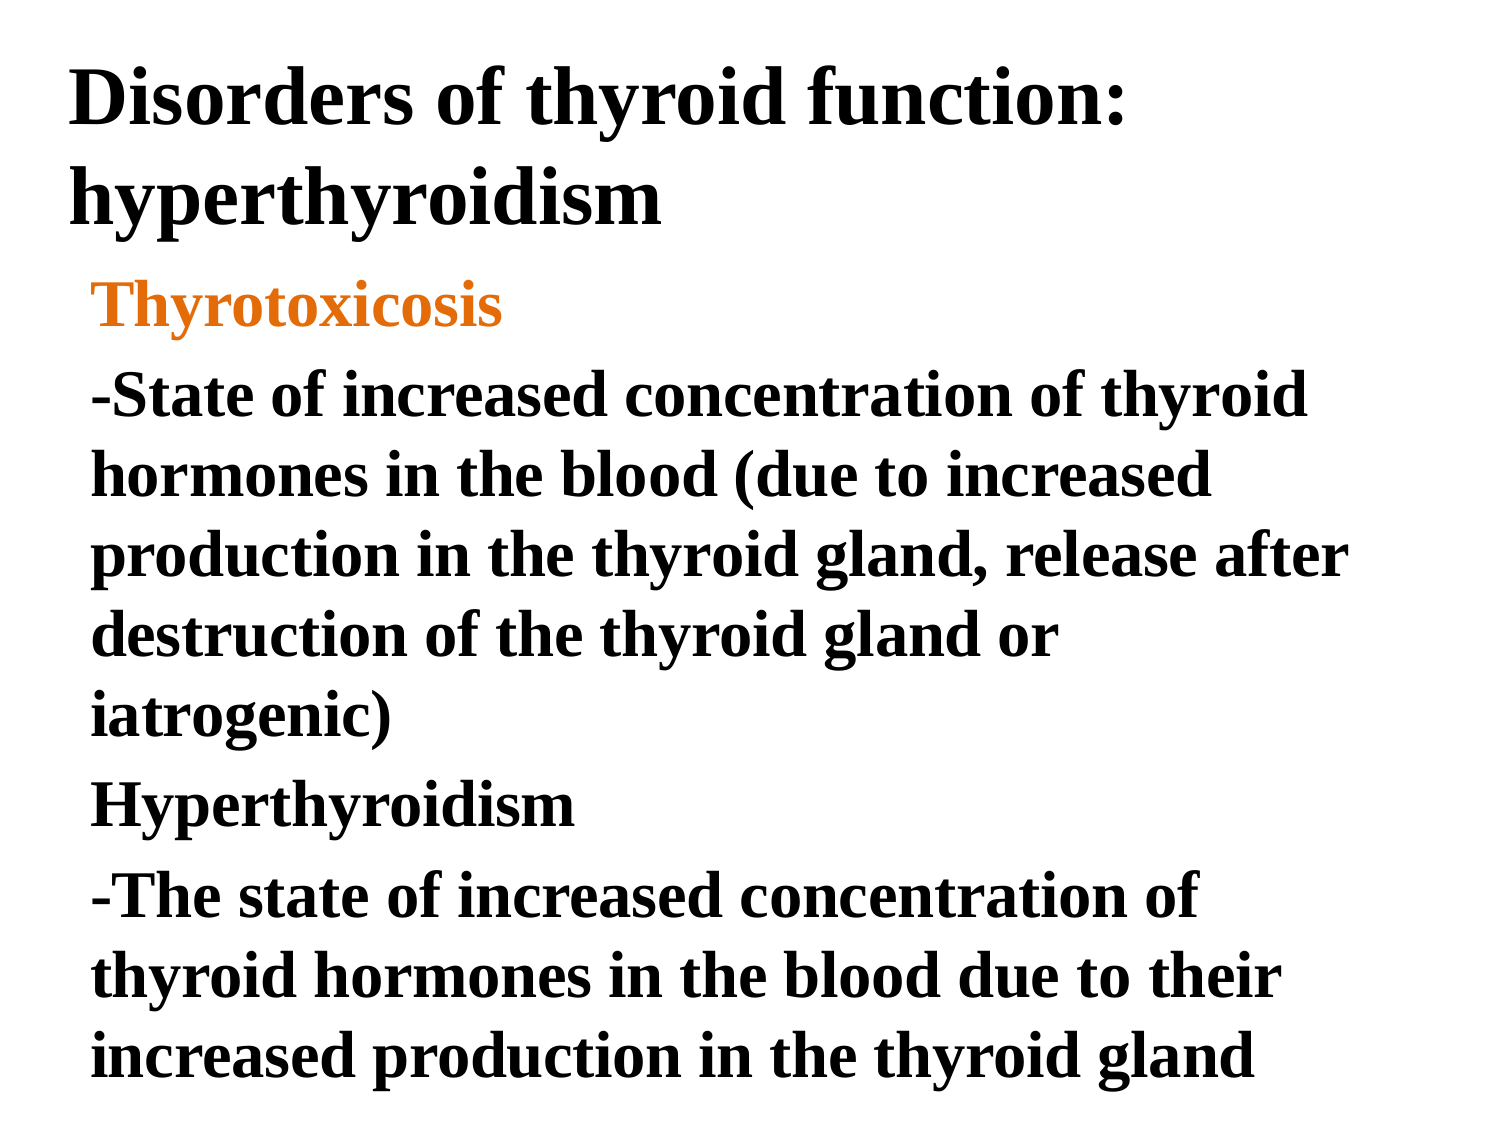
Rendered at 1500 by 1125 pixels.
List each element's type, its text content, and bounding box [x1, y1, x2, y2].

text_box Thyrotoxicosis -State of increased concentration of thyroid hormones in the blood (due to increased production in the thyroid gland, release after destruction of the thyroid gland or iatrogenic) Hyperthyroidism -The state of increased concentration of thyroid hormones in the blood due to their increased production in the thyroid gland [87, 249, 1377, 1125]
title Disorders of thyroid function: hyperthyroidism [68, 33, 1431, 346]
